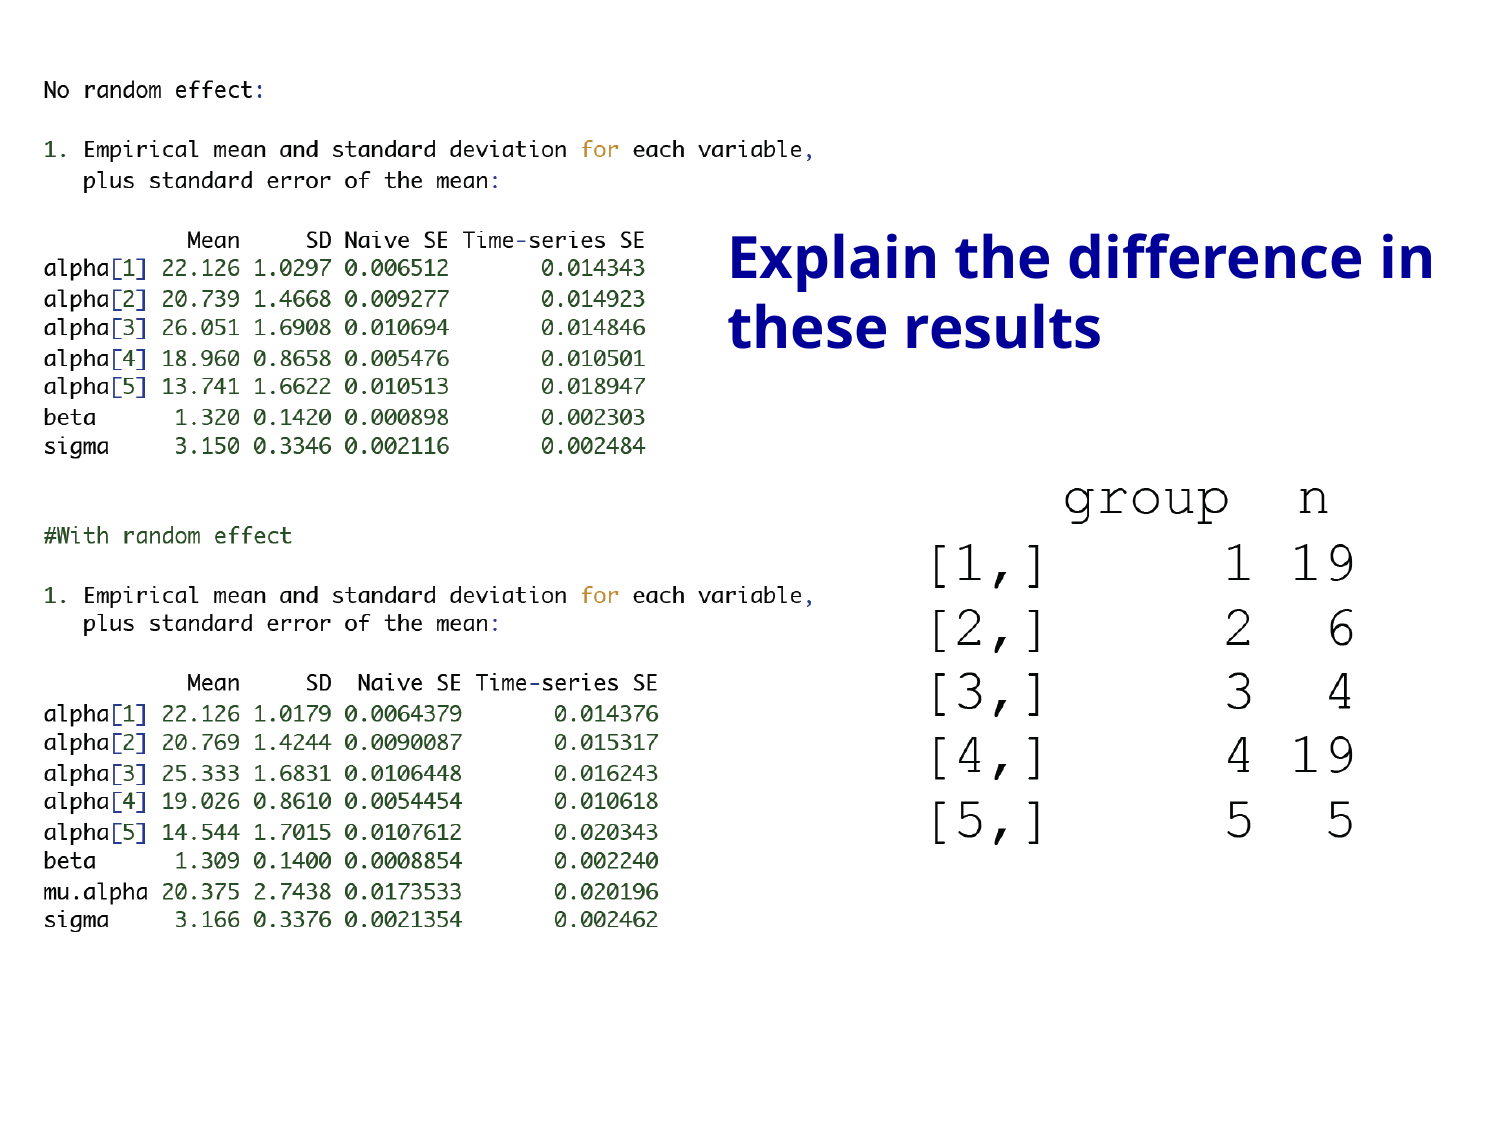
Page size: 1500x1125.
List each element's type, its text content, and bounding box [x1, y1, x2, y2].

picture [0, 49, 1376, 1038]
text_box Explain the difference in these results [1378, 212, 1500, 368]
